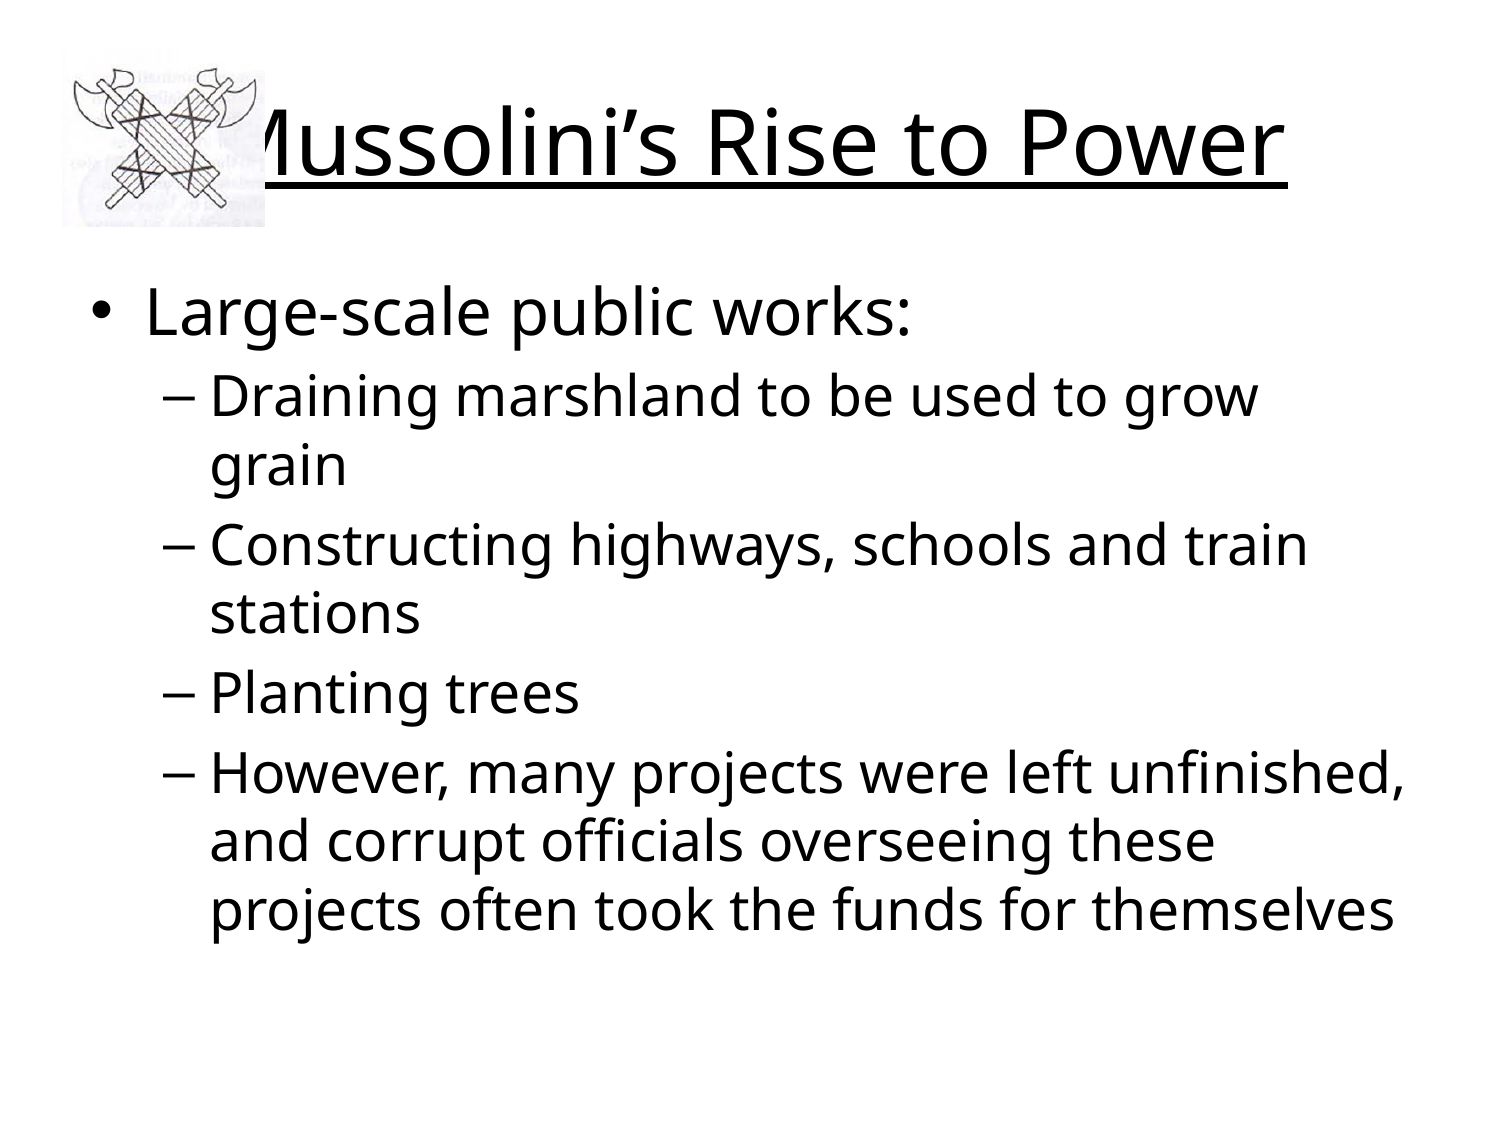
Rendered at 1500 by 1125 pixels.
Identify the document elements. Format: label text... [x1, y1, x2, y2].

list Large-scale public works: Draining marshland to be used to grow grain Constructing highways, schools and train stations Planting trees However, many projects were left unfinished, and corrupt officials overseeing these projects often took the funds for themselves [75, 262, 1425, 1005]
title Mussolini’s Rise to Power [75, 45, 1425, 233]
picture [62, 49, 265, 227]
